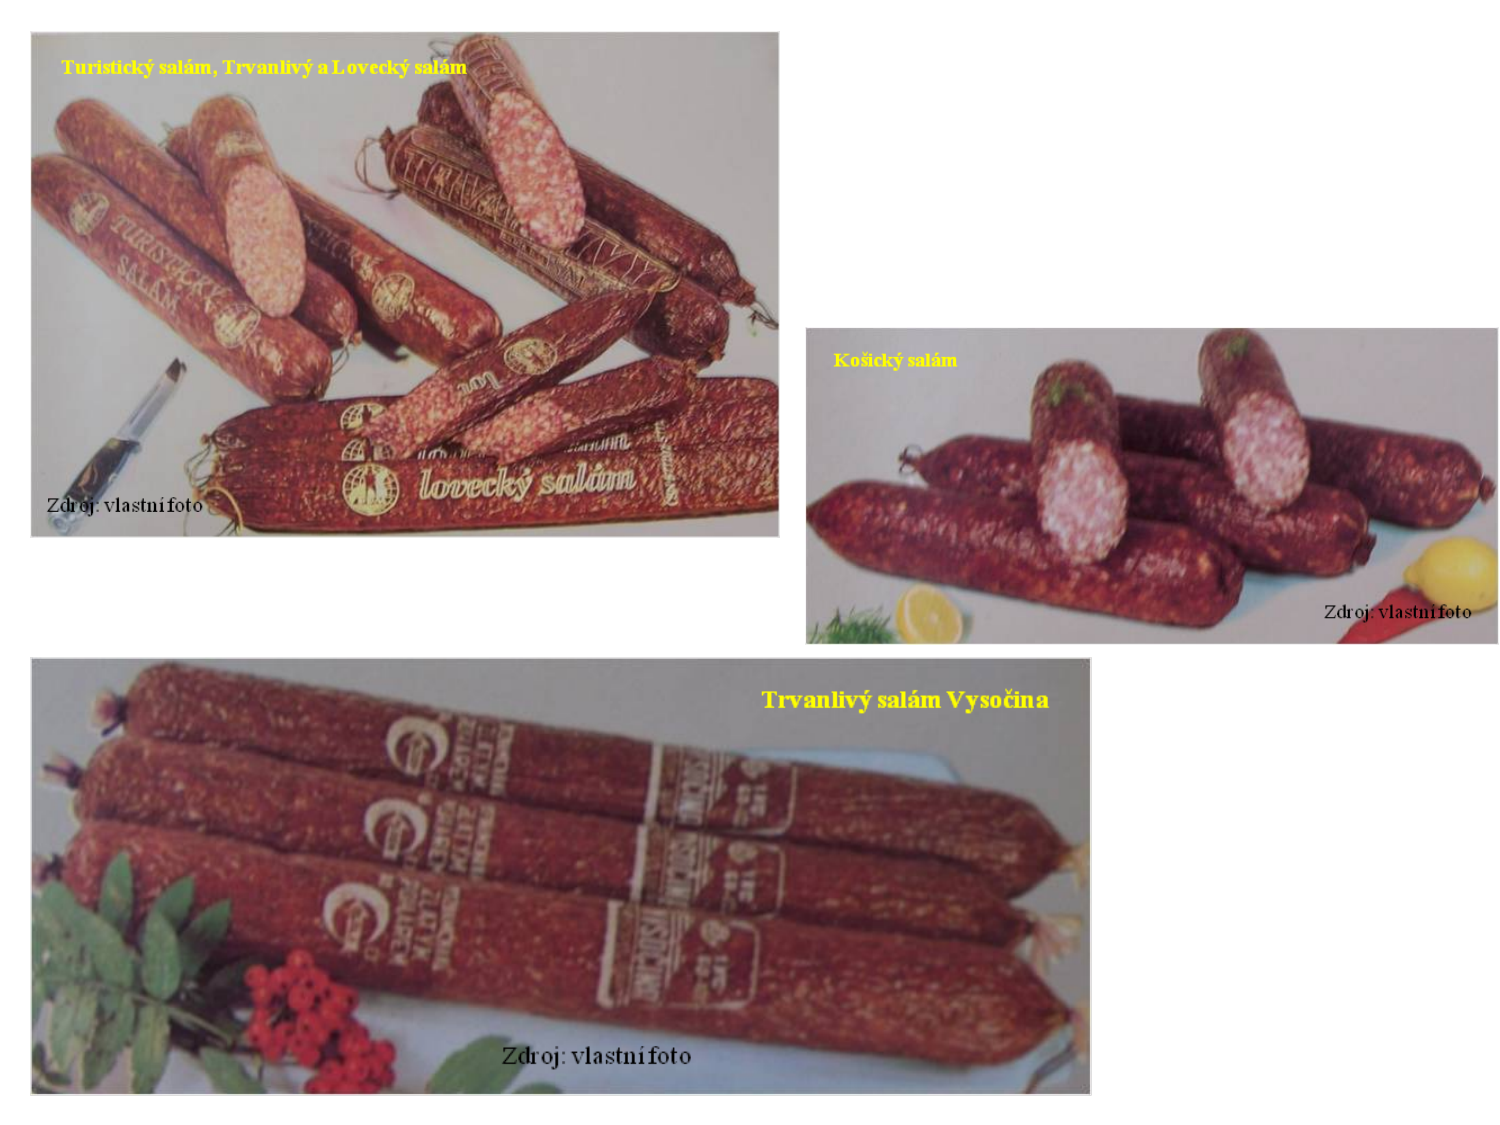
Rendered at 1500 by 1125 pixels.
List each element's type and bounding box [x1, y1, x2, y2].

picture [29, 30, 781, 540]
picture [29, 656, 1093, 1098]
picture [804, 326, 1500, 646]
